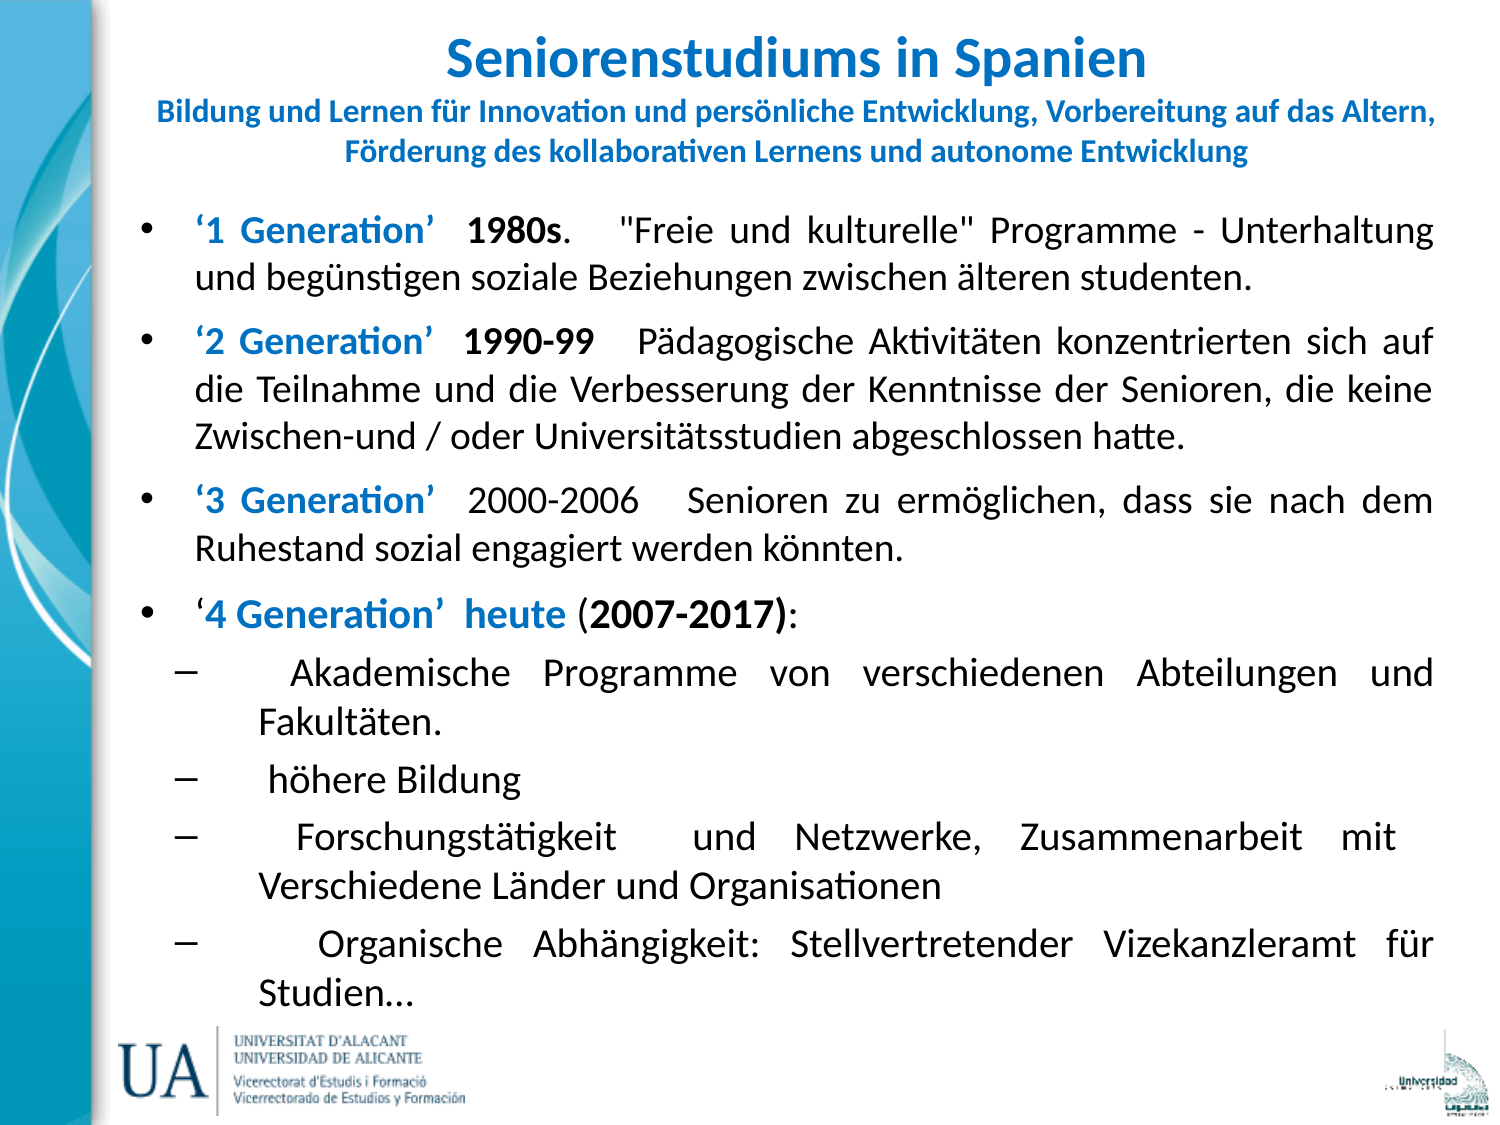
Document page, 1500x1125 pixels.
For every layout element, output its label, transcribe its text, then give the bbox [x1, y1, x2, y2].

picture [1384, 1029, 1489, 1118]
title Seniorenstudiums in Spanien Bildung und Lernen für Innovation und persönliche Entwicklung, Vorbereitung auf das Altern, Förderung des kollaborativen Lernens und autonome Entwicklung [112, 0, 1483, 188]
list ‘1 Generation’ 1980s. "Freie und kulturelle" Programme - Unterhaltung und begünstigen soziale Beziehungen zwischen älteren studenten. ‘2 Generation’ 1990-99 Pädagogische Aktivitäten konzentrierten sich auf die Teilnahme und die Verbesserung der Kenntnisse der Senioren, die keine Zwischen-und / oder Universitätsstudien abgeschlossen hatte. ‘3 Generation’ 2000-2006 Senioren zu ermöglichen, dass sie nach dem Ruhestand sozial engagiert werden könnten. ‘4 Generation’ heute (2007-2017): Akademische Programme von verschiedenen Abteilungen und Fakultäten. höhere Bildung Forschungstätigkeit und Netzwerke, Zusammenarbeit mit Verschiedene Länder und Organisationen Organische Abhängigkeit: Stellvertretender Vizekanzleramt für Studien… [125, 196, 1450, 1024]
picture [118, 1026, 465, 1116]
picture [0, 0, 110, 1125]
